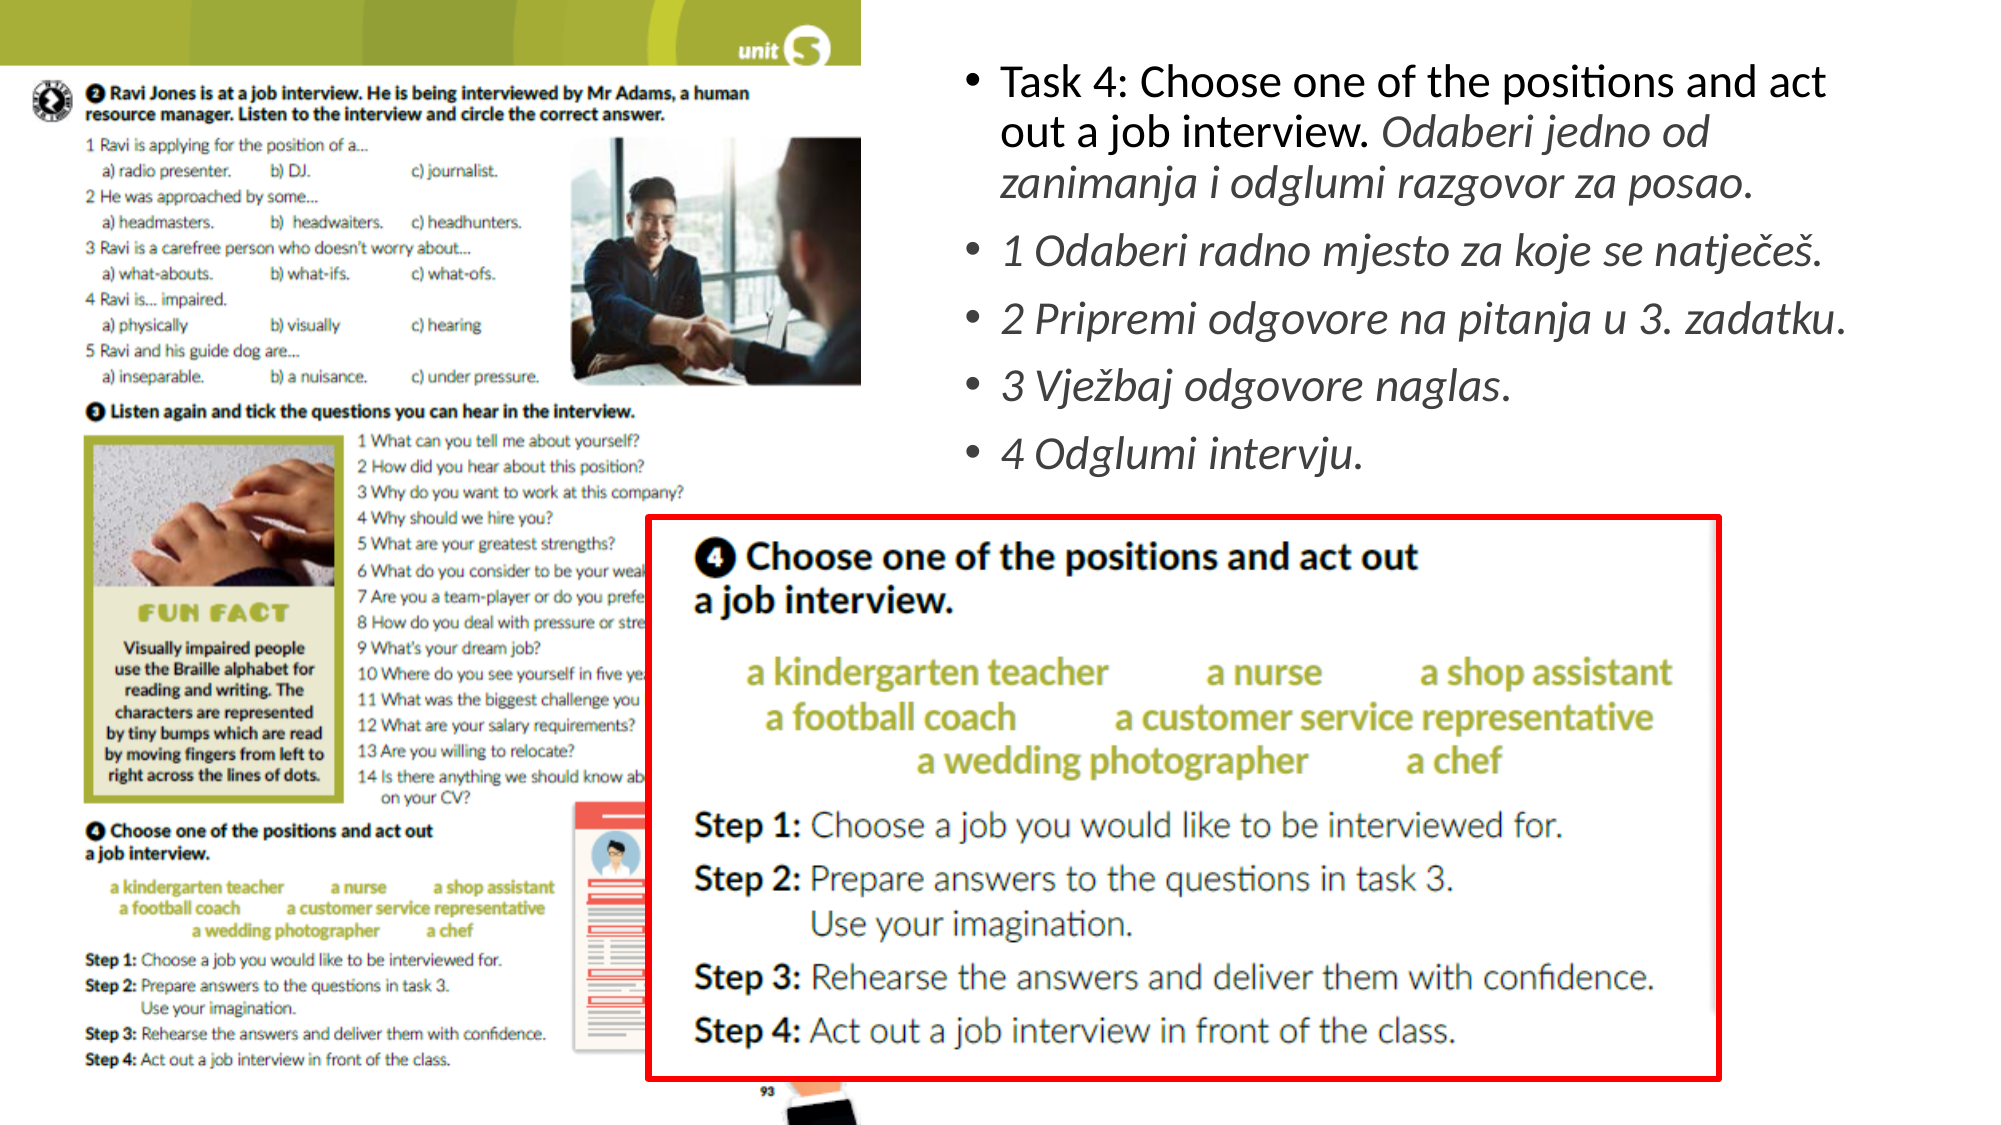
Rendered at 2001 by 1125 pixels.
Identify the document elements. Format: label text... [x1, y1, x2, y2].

list Task 4: Choose one of the positions and act out a job interview. Odaberi jedno od zanimanja i odglumi razgovor za posao. 1 Odaberi radno mjesto za koje se natječeš. 2 Pripremi odgovore na pitanja u 3. zadatku. 3 Vježbaj odgovore naglas. 4 Odglumi intervju. [949, 48, 1919, 496]
picture [0, 0, 1716, 1125]
